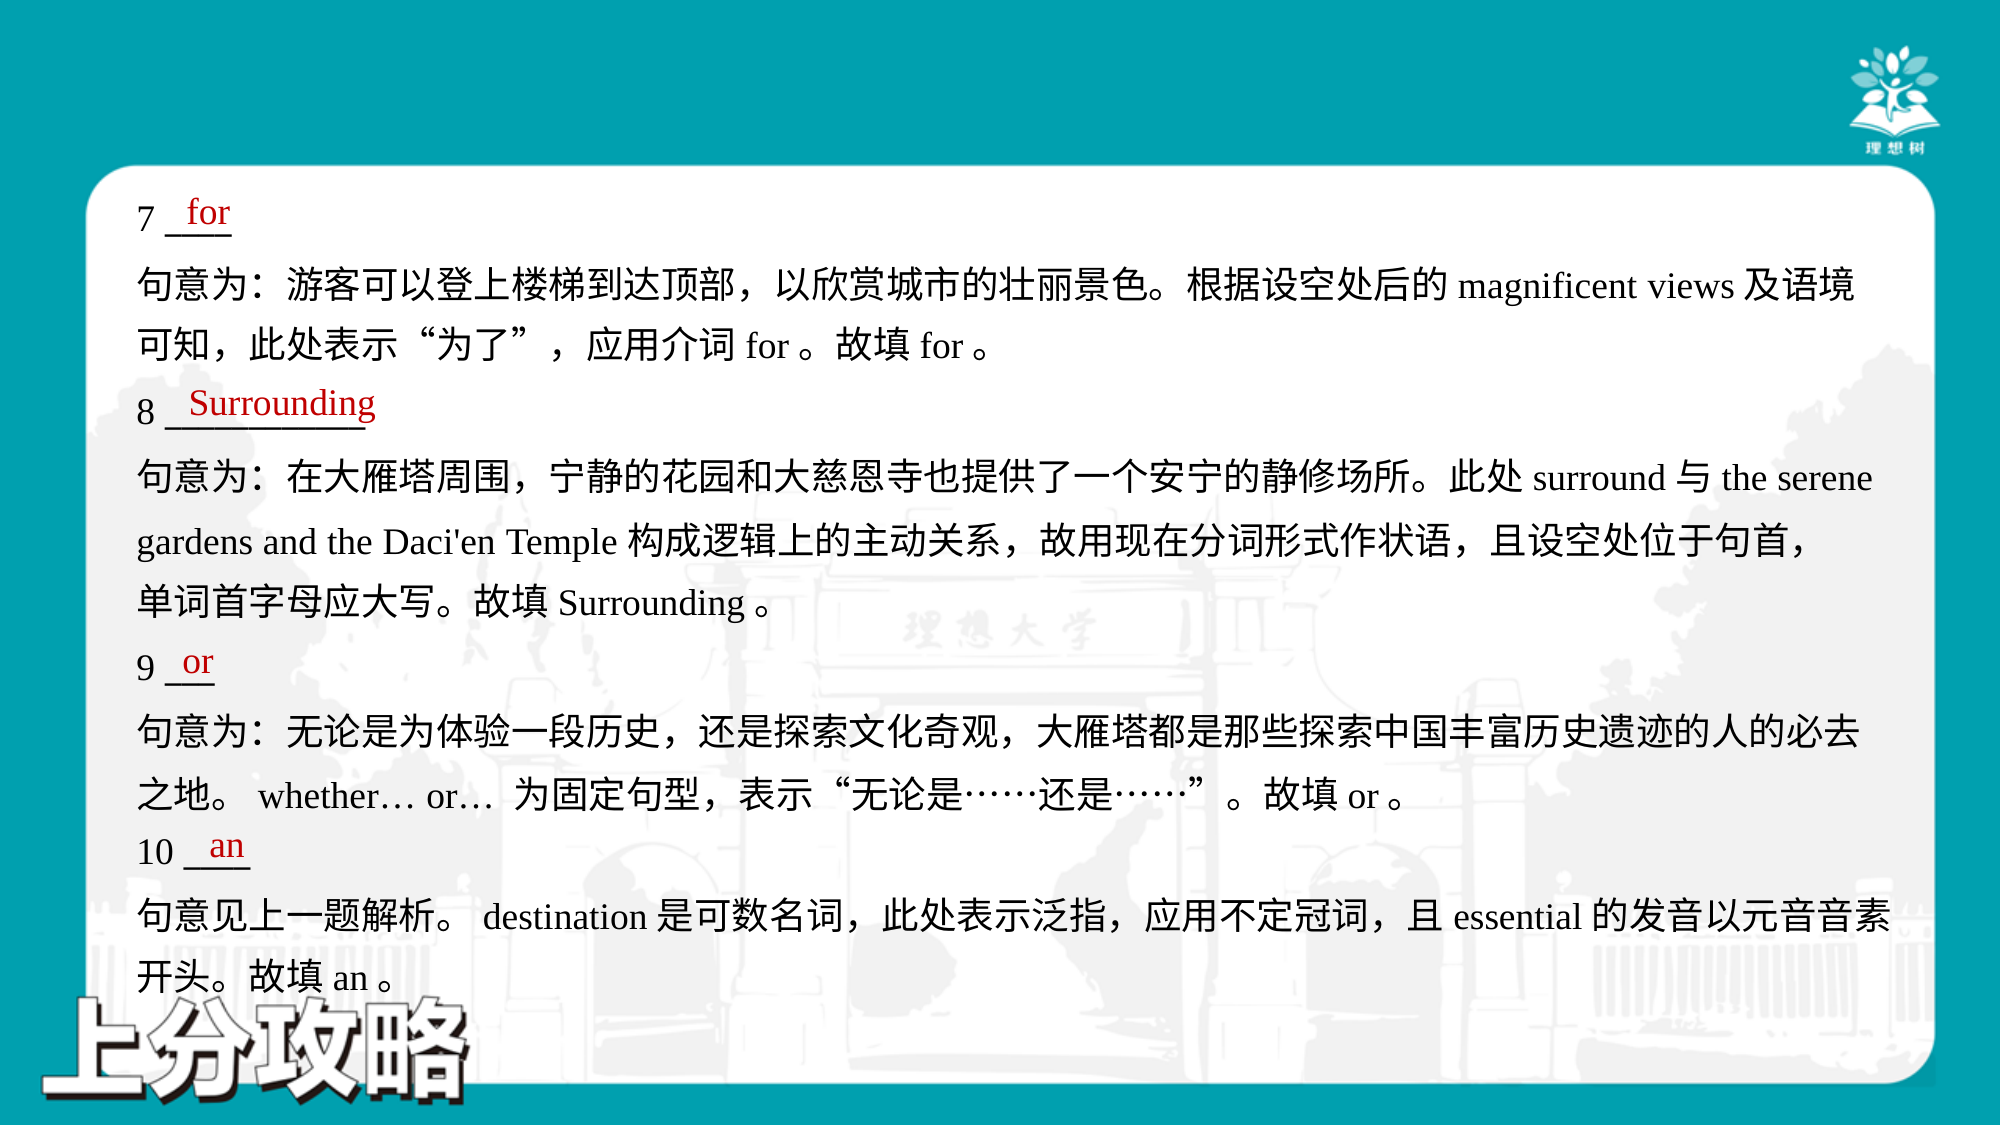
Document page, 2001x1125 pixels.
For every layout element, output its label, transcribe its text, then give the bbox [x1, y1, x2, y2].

text_box 句意见上一题解析。destination是可数名词，此处表示泛指，应用不定冠词，且essential的发音以元音音素 开头。故填an。 [136, 872, 1865, 993]
text_box Surrounding [174, 360, 390, 417]
text_box 10 ____ [136, 809, 1865, 866]
picture [0, 0, 2000, 1125]
text_box for [172, 170, 244, 227]
text_box 9 ___ [136, 625, 1865, 682]
text_box 句意为：在大雁塔周围，宁静的花园和大慈恩寺也提供了一个安宁的静修场所。此处surround与the serene gardens and the Daci'en Temple构成逻辑上的主动关系，故用现在分词形式作状语，且设空处位于句首， 单词首字母应大写。故填Surrounding。 [136, 433, 1865, 618]
text_box an [195, 802, 259, 859]
text_box or [168, 618, 228, 675]
text_box 7 ____ [136, 176, 1865, 233]
text_box 句意为：无论是为体验一段历史，还是探索文化奇观，大雁塔都是那些探索中国丰富历史遗迹的人的必去 之地。whether… or… 为固定句型，表示“无论是……还是……”。故填or。 [136, 688, 1865, 809]
text_box 句意为：游客可以登上楼梯到达顶部，以欣赏城市的壮丽景色。根据设空处后的magnificent views及语境 可知，此处表示“为了”，应用介词for。故填for。 [136, 241, 1865, 361]
text_box 8 ____________ [136, 369, 1865, 426]
